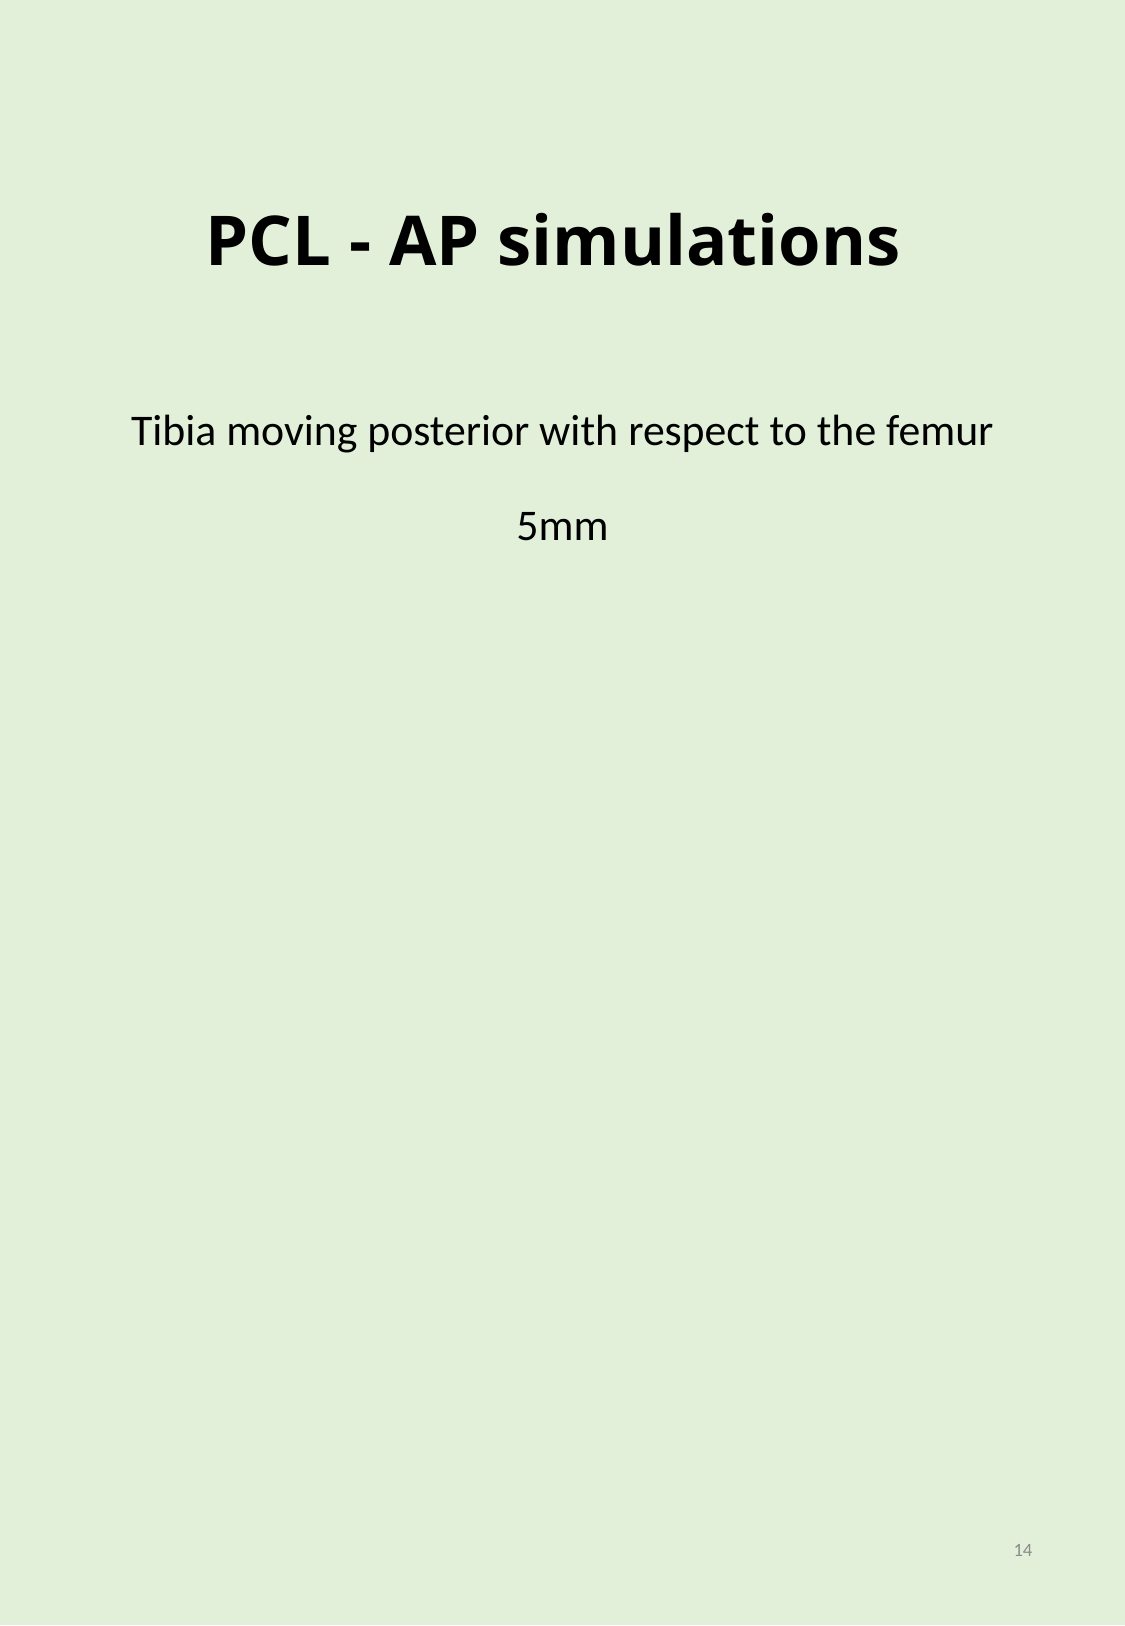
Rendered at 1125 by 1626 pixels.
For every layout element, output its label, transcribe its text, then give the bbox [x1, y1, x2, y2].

slide_number 14 [794, 1506, 1048, 1593]
text_box Tibia moving posterior with respect to the femur 5mm [77, 400, 1048, 1432]
title PCL - AP simulations [77, 86, 1048, 400]
